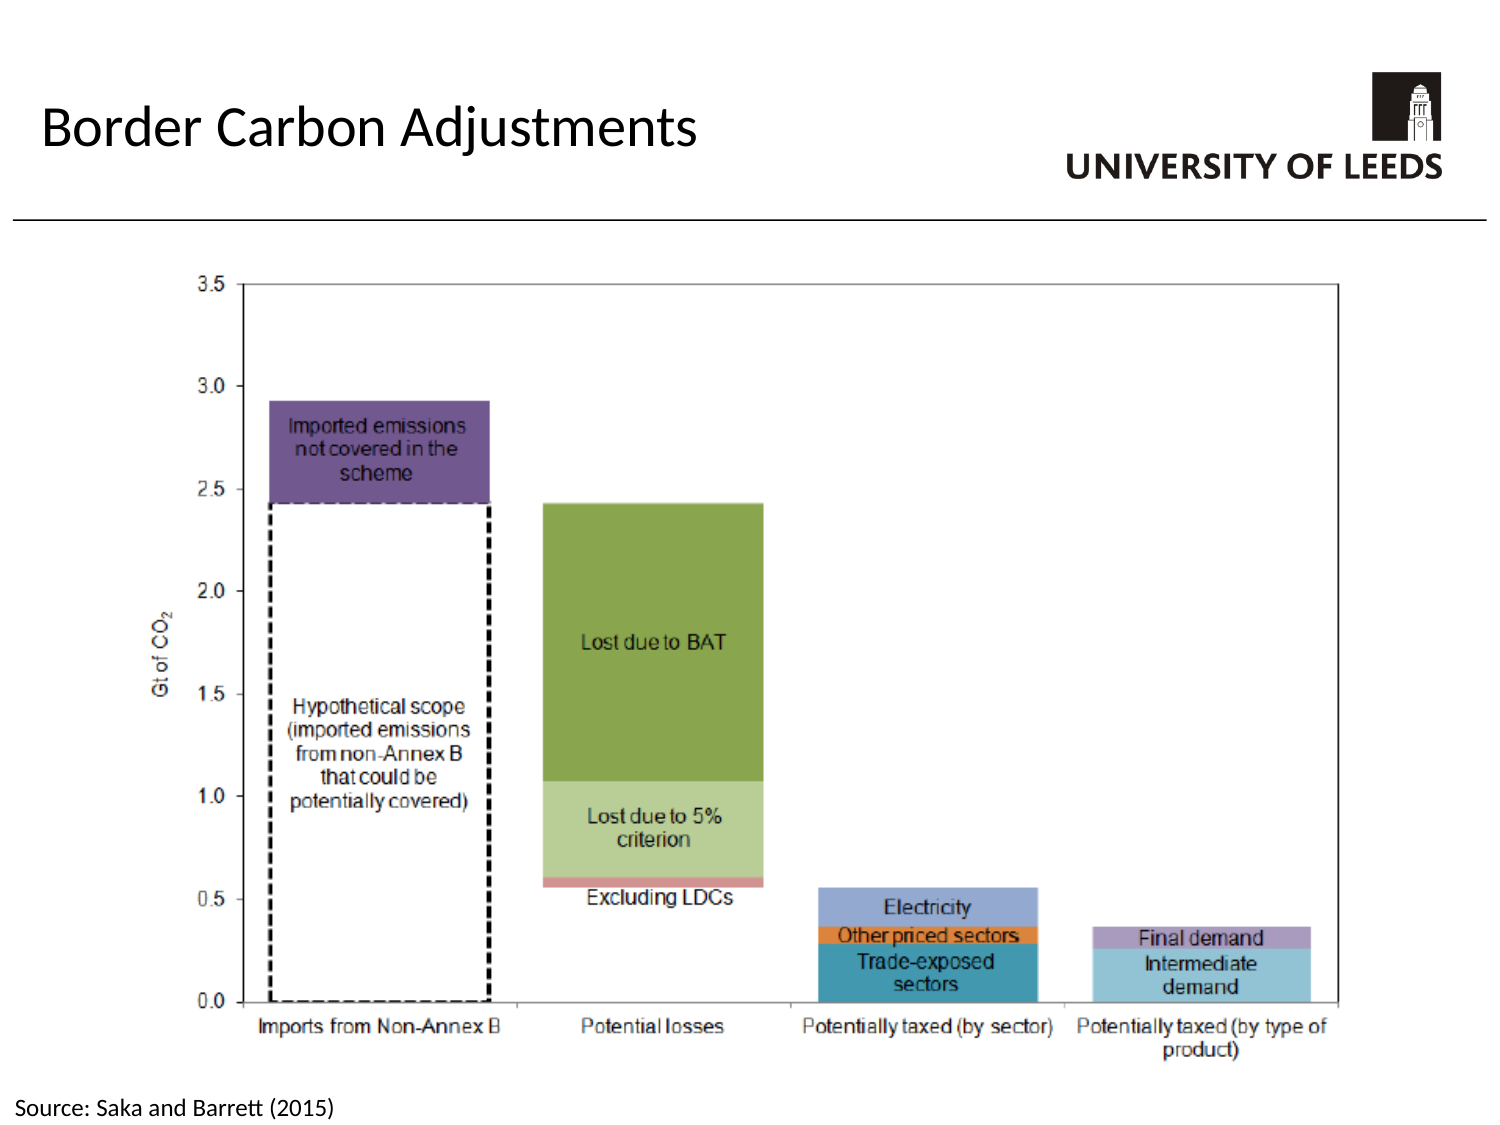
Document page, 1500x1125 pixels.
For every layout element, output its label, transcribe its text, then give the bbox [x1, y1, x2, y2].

picture [1067, 72, 1442, 179]
text_box Border Carbon Adjustments [41, 42, 922, 164]
text_box Source: Saka and Barrett (2015) [0, 1084, 762, 1125]
picture [135, 254, 1355, 1071]
